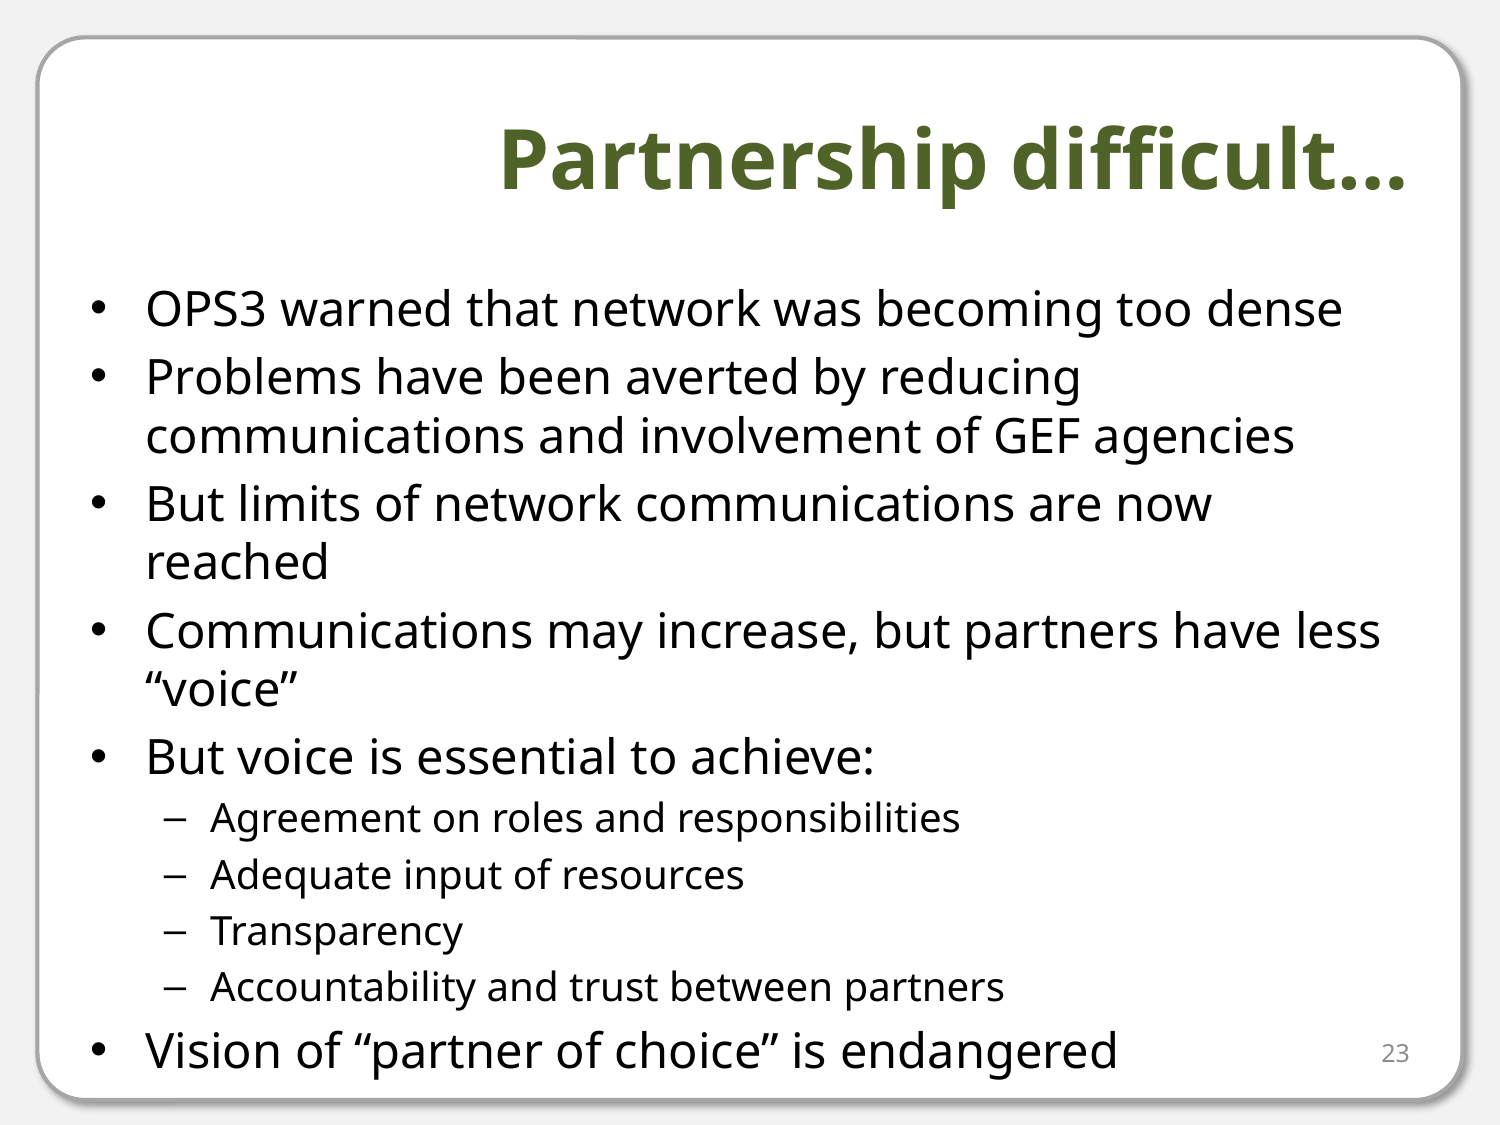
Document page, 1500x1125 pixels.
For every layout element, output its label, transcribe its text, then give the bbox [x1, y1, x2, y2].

list OPS3 warned that network was becoming too dense Problems have been averted by reducing communications and involvement of GEF agencies But limits of network communications are now reached Communications may increase, but partners have less “voice” But voice is essential to achieve: Agreement on roles and responsibilities Adequate input of resources Transparency Accountability and trust between partners Vision of “partner of choice” is endangered [75, 270, 1425, 1088]
slide_number 23 [1074, 1025, 1425, 1085]
title Partnership difficult… [75, 62, 1425, 250]
